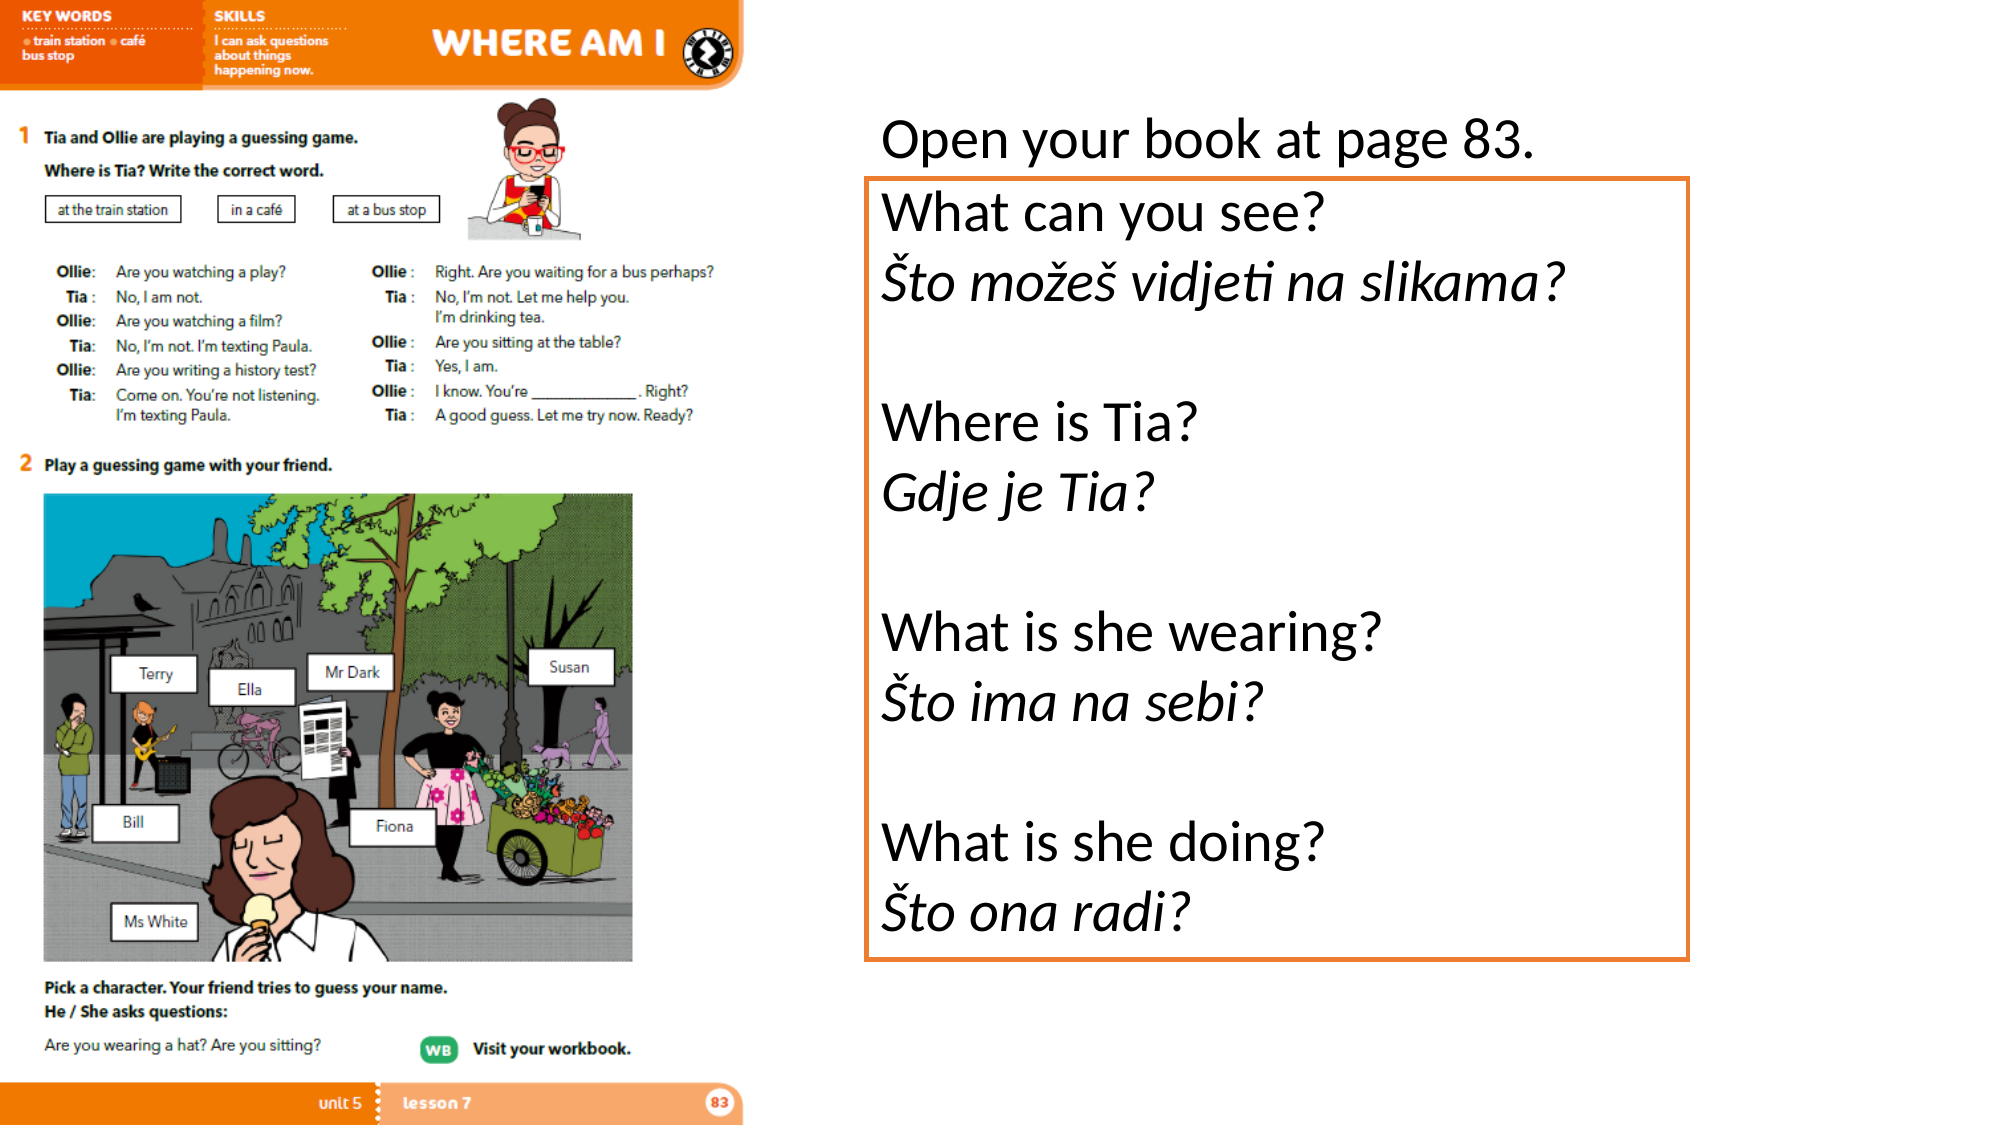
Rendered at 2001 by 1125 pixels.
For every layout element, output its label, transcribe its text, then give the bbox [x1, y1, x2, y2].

picture [0, 0, 760, 1125]
text_box Open your book at page 83. [866, 92, 1919, 178]
text_box What can you see? Što možeš vidjeti na slikama? Where is Tia? Gdje je Tia? What is she wearing? Što ima na sebi? What is she doing? Što ona radi? [866, 166, 1594, 177]
text_box [865, 177, 1689, 960]
